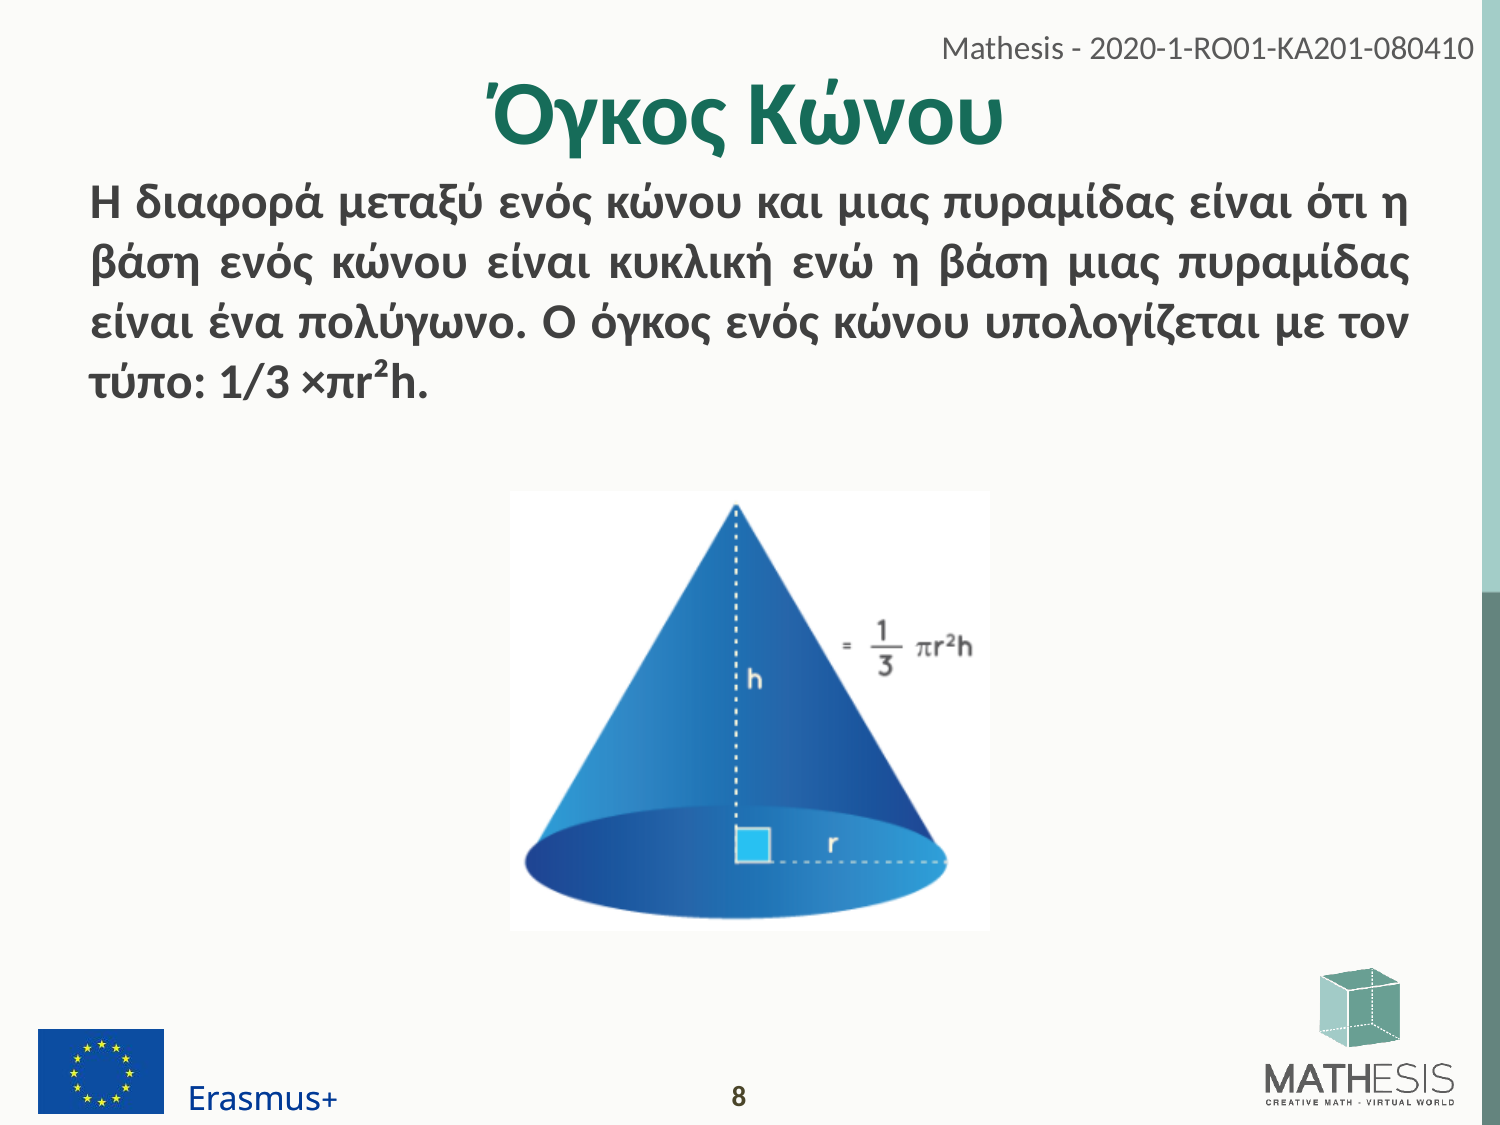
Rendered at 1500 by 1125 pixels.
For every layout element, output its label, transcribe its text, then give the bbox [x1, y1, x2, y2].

title Όγκος Κώνου [75, 45, 1425, 160]
picture [510, 491, 990, 932]
list Η διαφορά μεταξύ ενός κώνου και μιας πυραμίδας είναι ότι η βάση ενός κώνου είναι κυκλική ενώ η βάση μιας πυραμίδας είναι ένα πολύγωνο. Ο όγκος ενός κώνου υπολογίζεται με τον τύπο: 1/3 ×πr²h. [75, 160, 1425, 904]
picture [38, 1029, 164, 1114]
